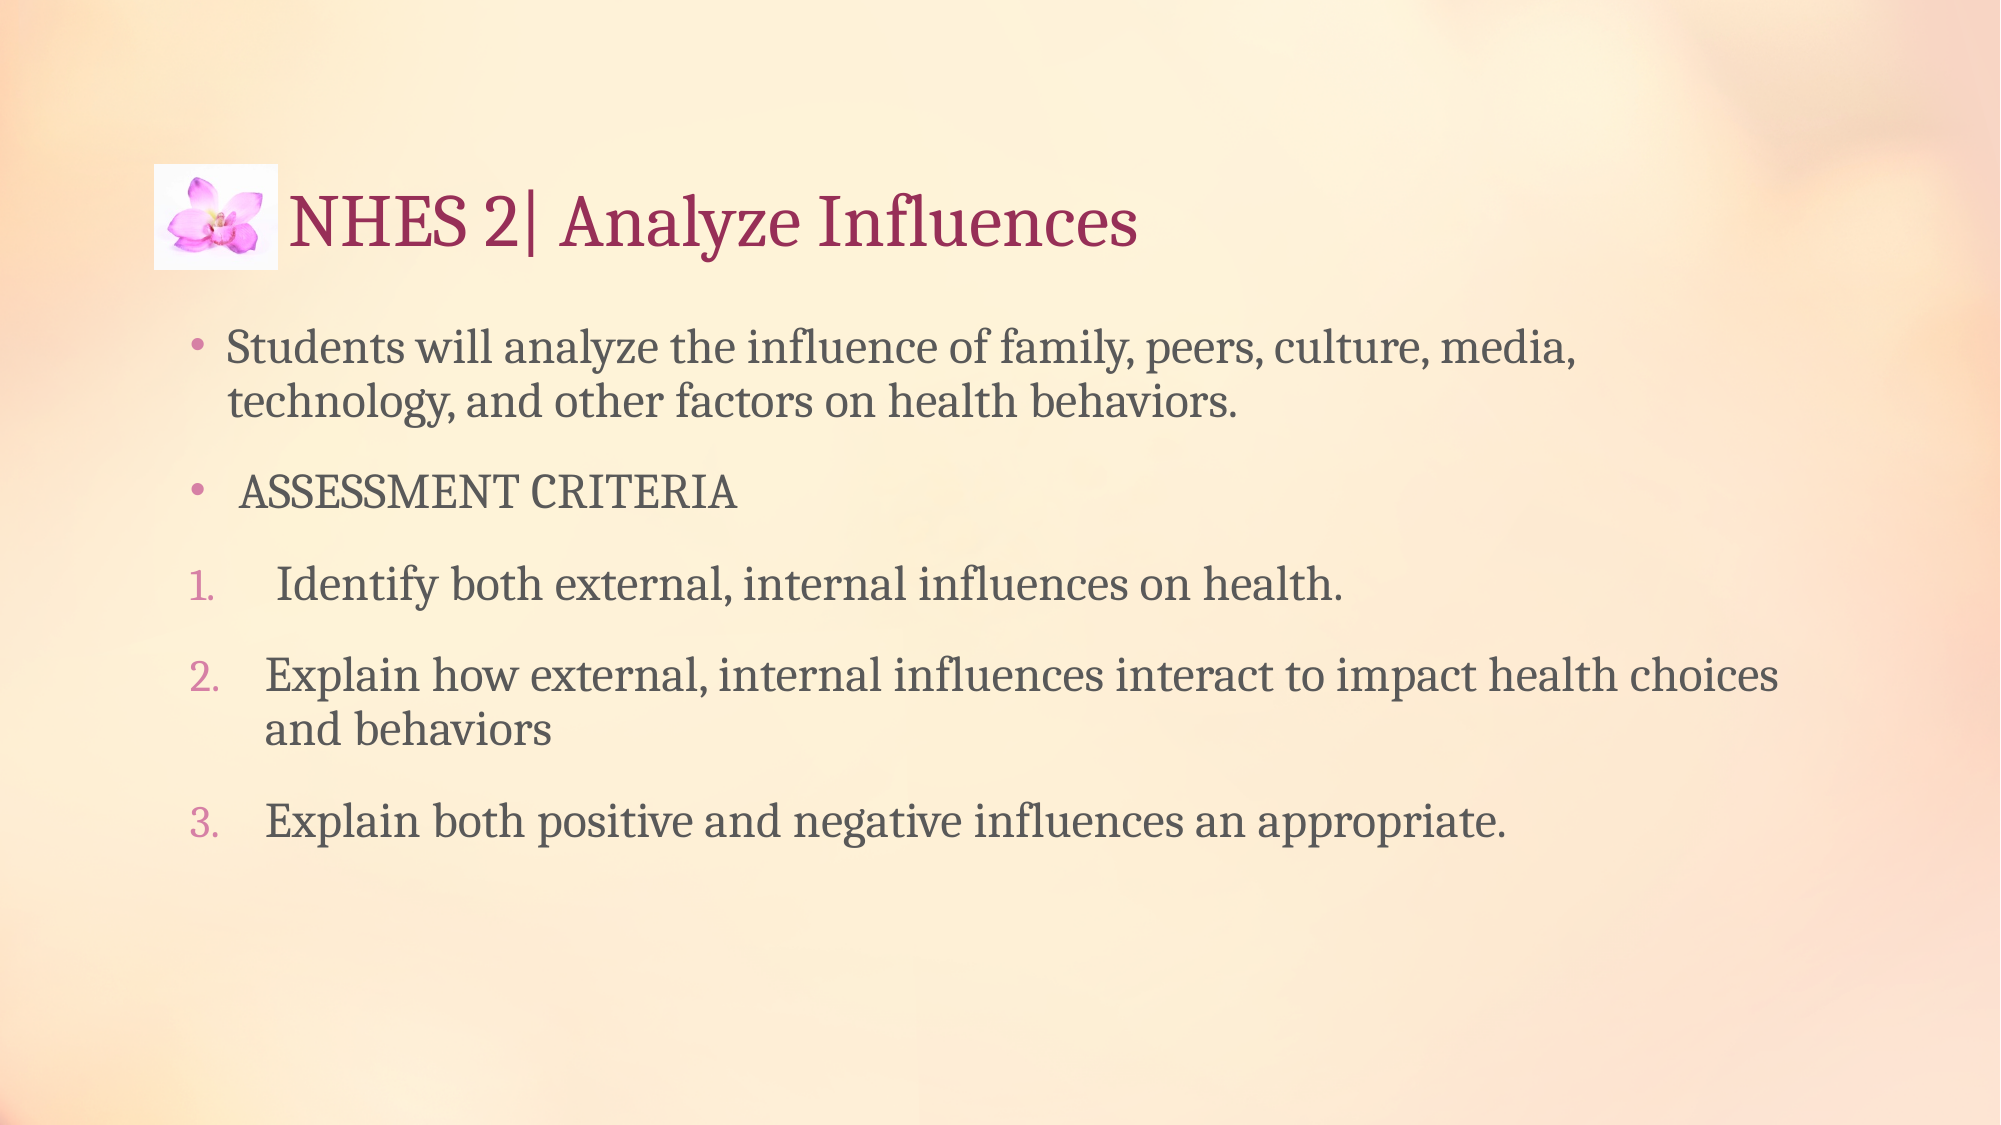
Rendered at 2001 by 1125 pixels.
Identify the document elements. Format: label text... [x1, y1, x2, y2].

title NHES 2| Analyze Influences [174, 75, 1825, 271]
picture [0, 0, 2001, 1125]
list Students will analyze the influence of family, peers, culture, media, technology, and other factors on health behaviors. ASSESSMENT CRITERIA Identify both external, internal influences on health. Explain how external, internal influences interact to impact health choices and behaviors Explain both positive and negative influences an appropriate. [174, 312, 1825, 1013]
